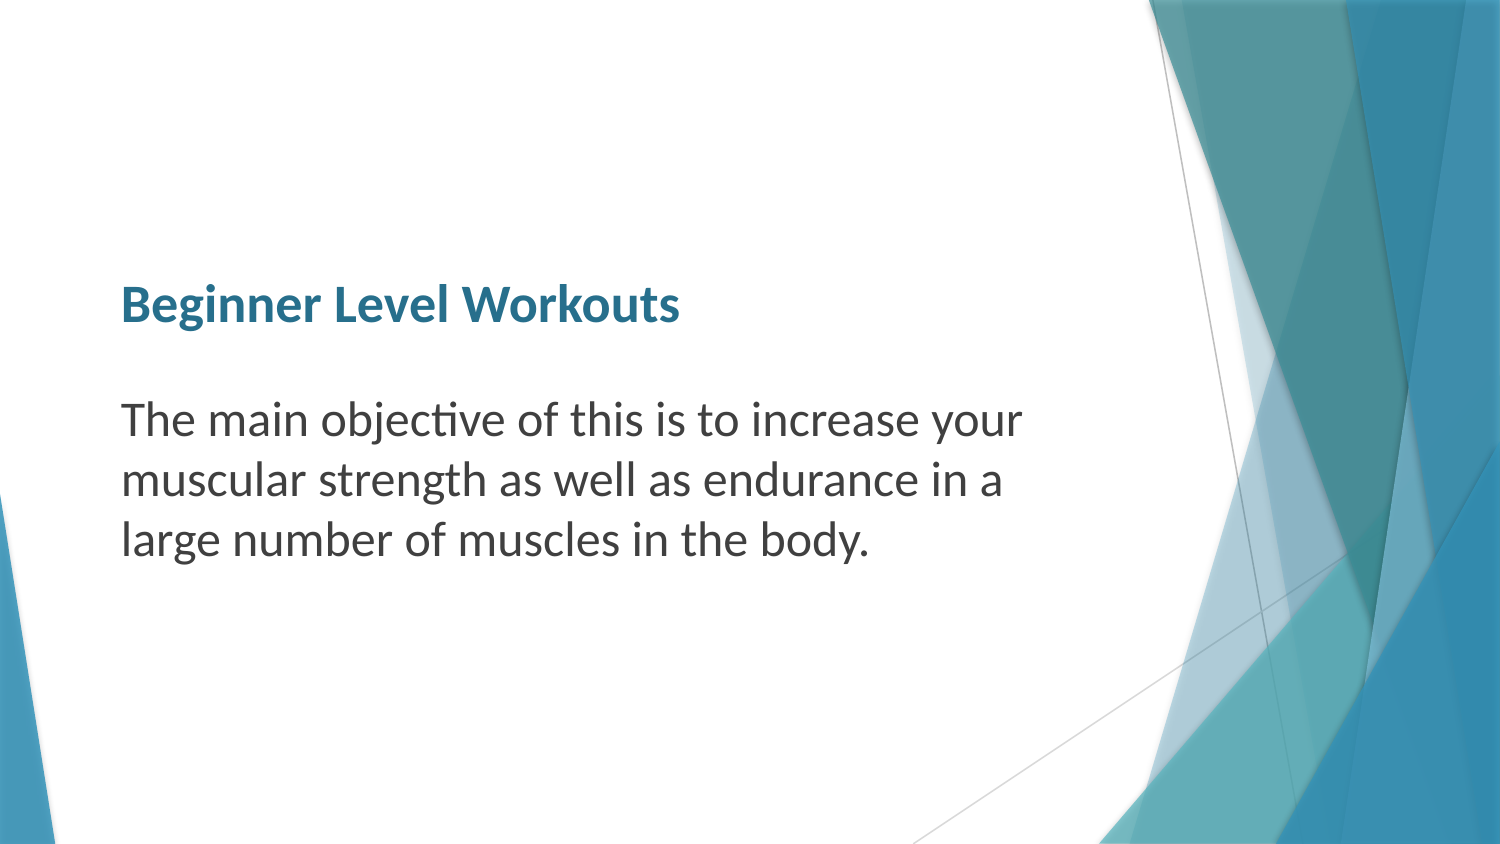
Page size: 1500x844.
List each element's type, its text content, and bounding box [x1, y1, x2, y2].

list The main objective of this is to increase your muscular strength as well as endurance in a large number of muscles in the body. [105, 378, 1069, 741]
title Beginner Level Workouts [105, 260, 1164, 360]
